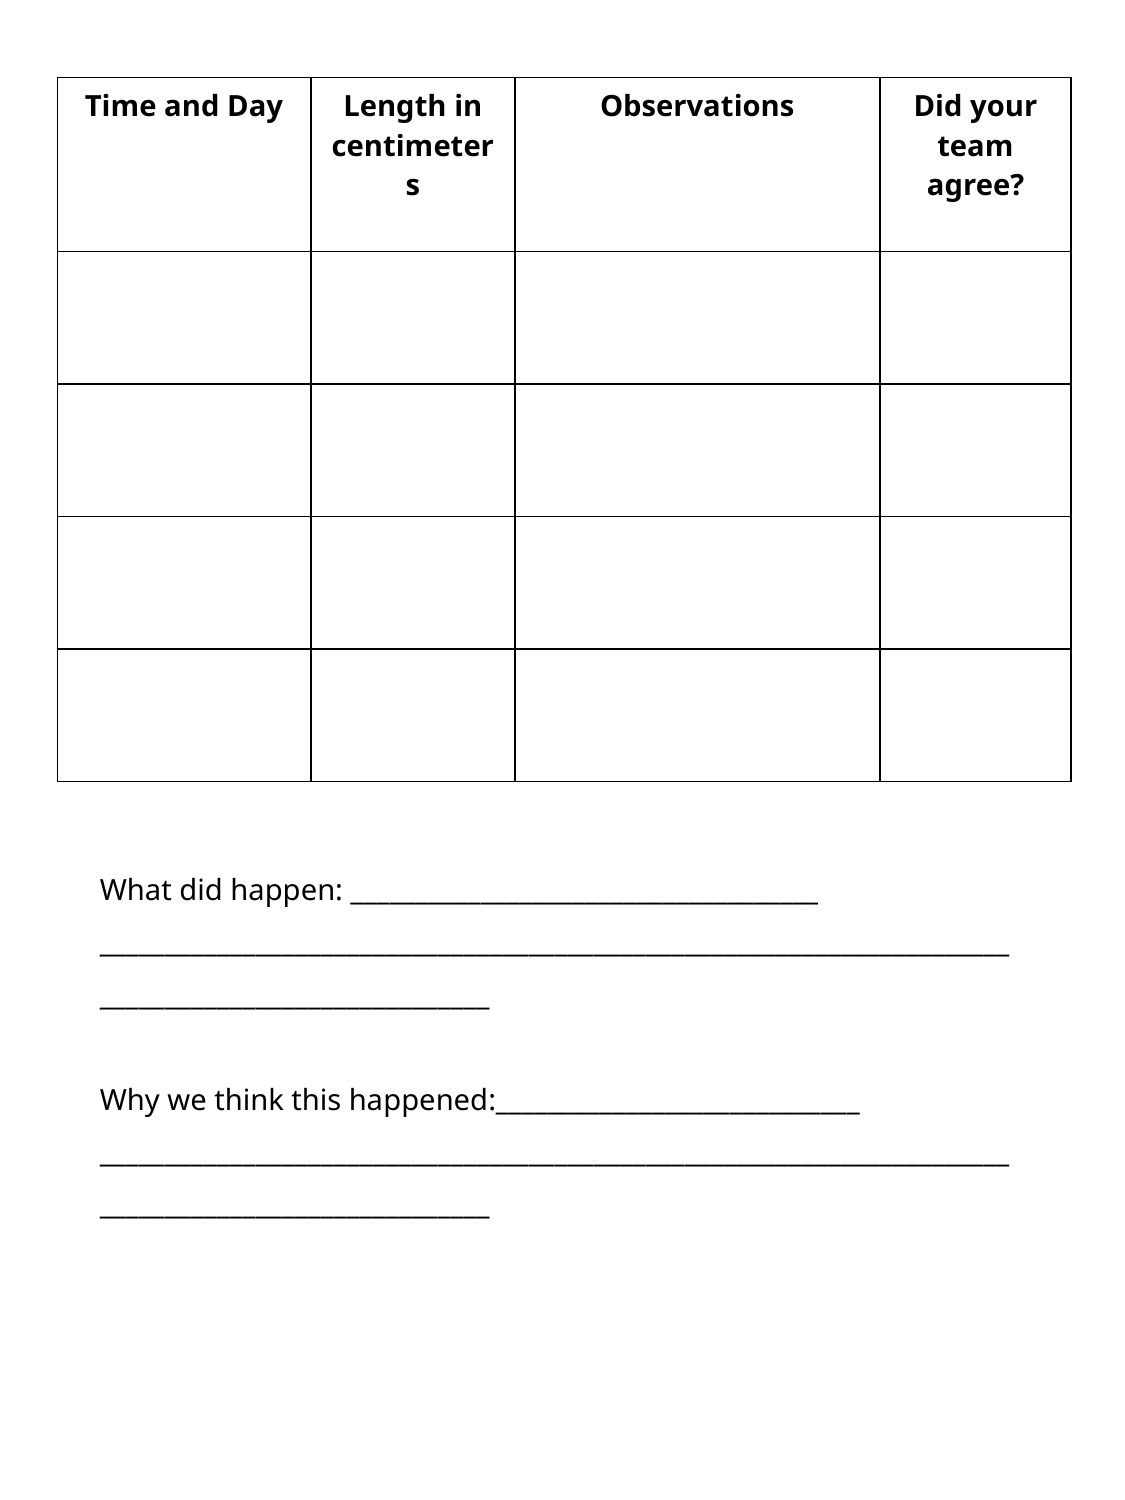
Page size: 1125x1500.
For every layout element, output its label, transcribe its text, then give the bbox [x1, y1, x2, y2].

text_box What did happen: ____________________________________ ____________________________________________________________________________________________________ Why we think this happened:____________________________ ____________________________________________________________________________________________________ [85, 846, 1032, 1281]
table_cell [881, 517, 1070, 648]
table_header Time and Day [58, 78, 310, 251]
table_cell [516, 252, 879, 383]
table_cell [312, 650, 514, 781]
table_header Observations [516, 78, 879, 251]
table_cell [881, 252, 1070, 383]
table_cell [58, 252, 310, 383]
table_cell [881, 650, 1070, 781]
table_cell [312, 252, 514, 383]
table_cell [58, 385, 310, 516]
table_cell [312, 517, 514, 648]
table_cell [312, 385, 514, 516]
table_cell [58, 650, 310, 781]
table_header Did your team agree? [881, 78, 1070, 251]
table_cell [516, 650, 879, 781]
table_cell [516, 517, 879, 648]
table_cell [881, 385, 1070, 516]
table_cell [58, 517, 310, 648]
table_header Length in centimeters [312, 78, 514, 251]
table_cell [516, 385, 879, 516]
